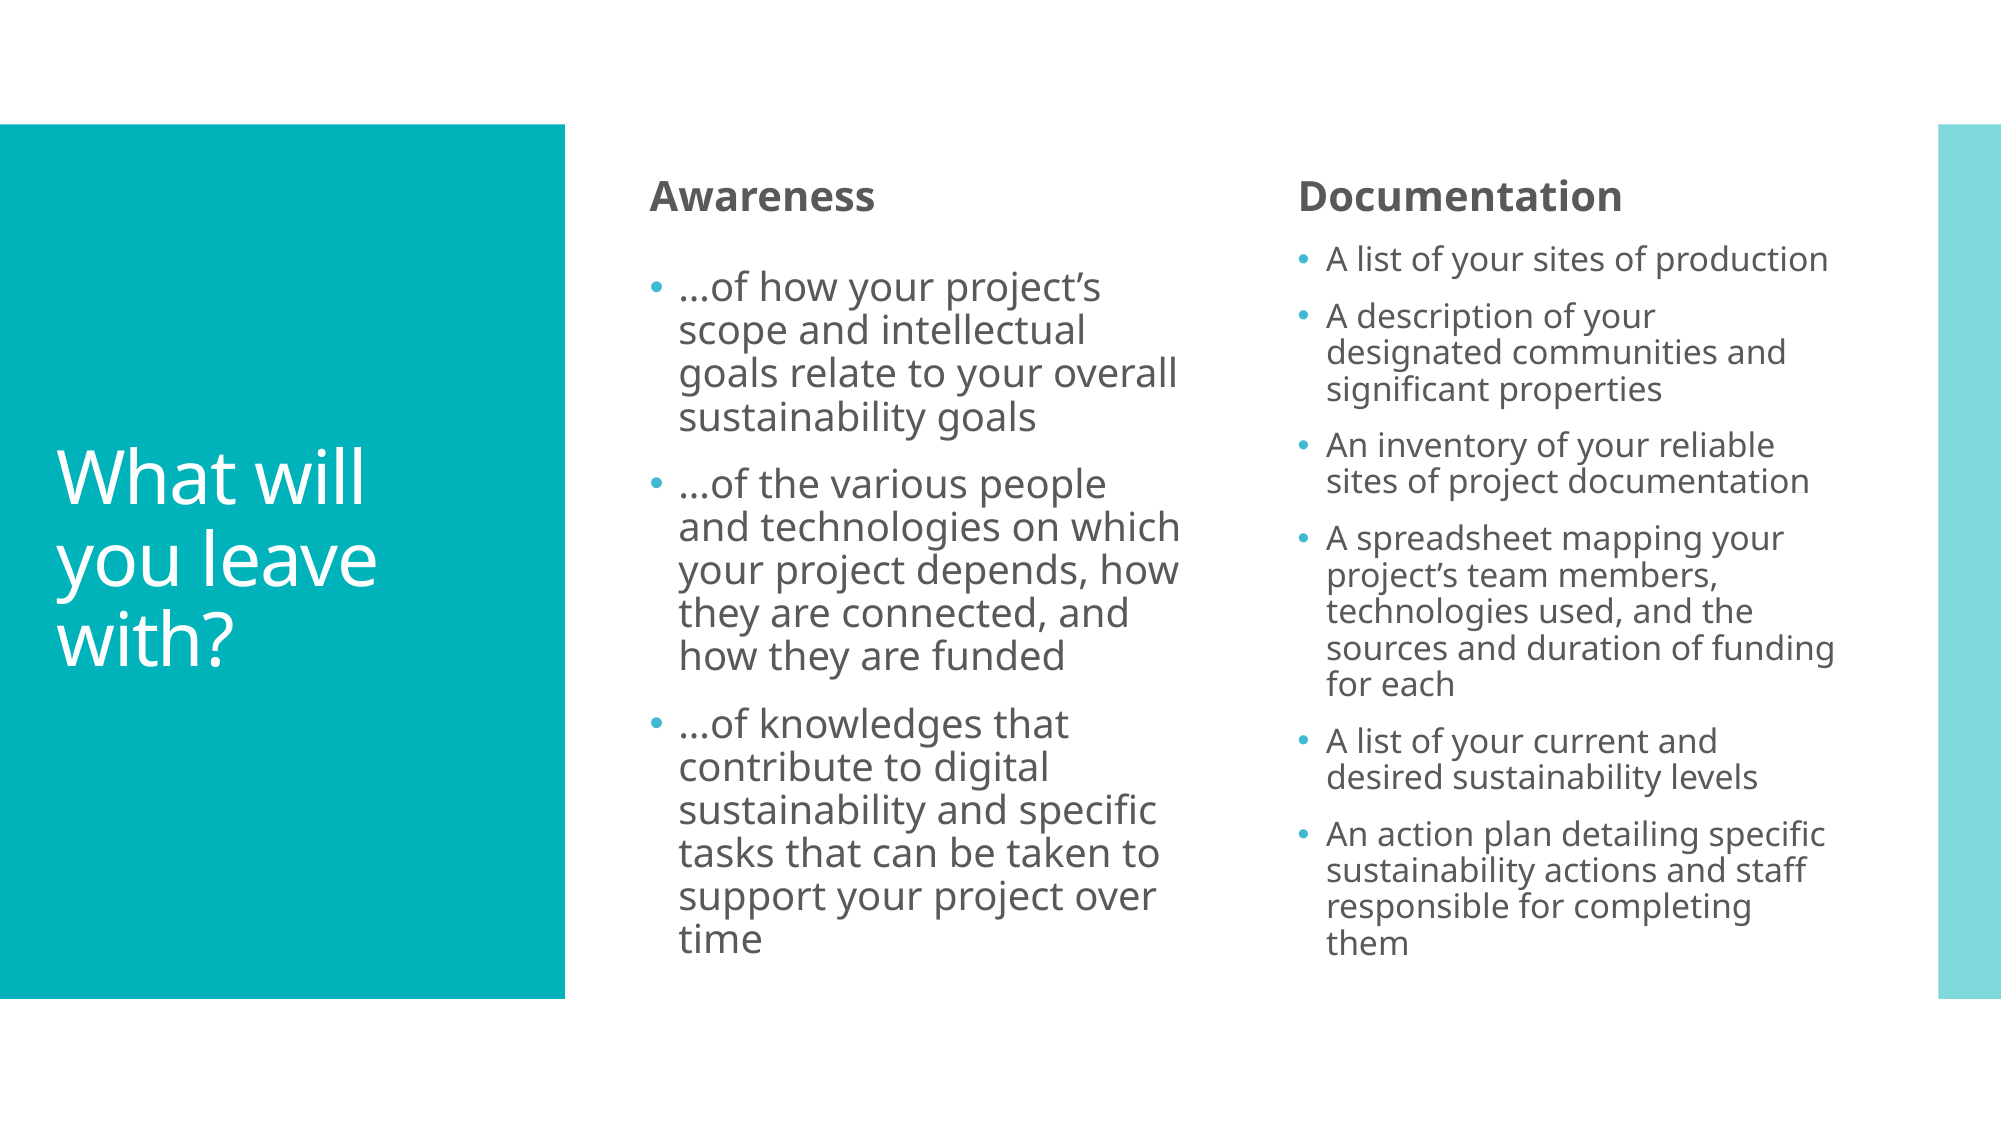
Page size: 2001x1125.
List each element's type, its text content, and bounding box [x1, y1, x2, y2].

list Documentation [1282, 140, 1853, 228]
list A list of your sites of production A description of your designated communities and significant properties An inventory of your reliable sites of project documentation A spreadsheet mapping your project’s team members, technologies used, and the sources and duration of funding for each A list of your current and desired sustainability levels An action plan detailing specific sustainability actions and staff responsible for completing them [1282, 228, 1853, 977]
title What will you leave with? [41, 184, 525, 940]
list Awareness [634, 140, 1205, 228]
list …of how your project’s scope and intellectual goals relate to your overall sustainability goals …of the various people and technologies on which your project depends, how they are connected, and how they are funded …of knowledges that contribute to digital sustainability and specific tasks that can be taken to support your project over time [634, 228, 1205, 1002]
